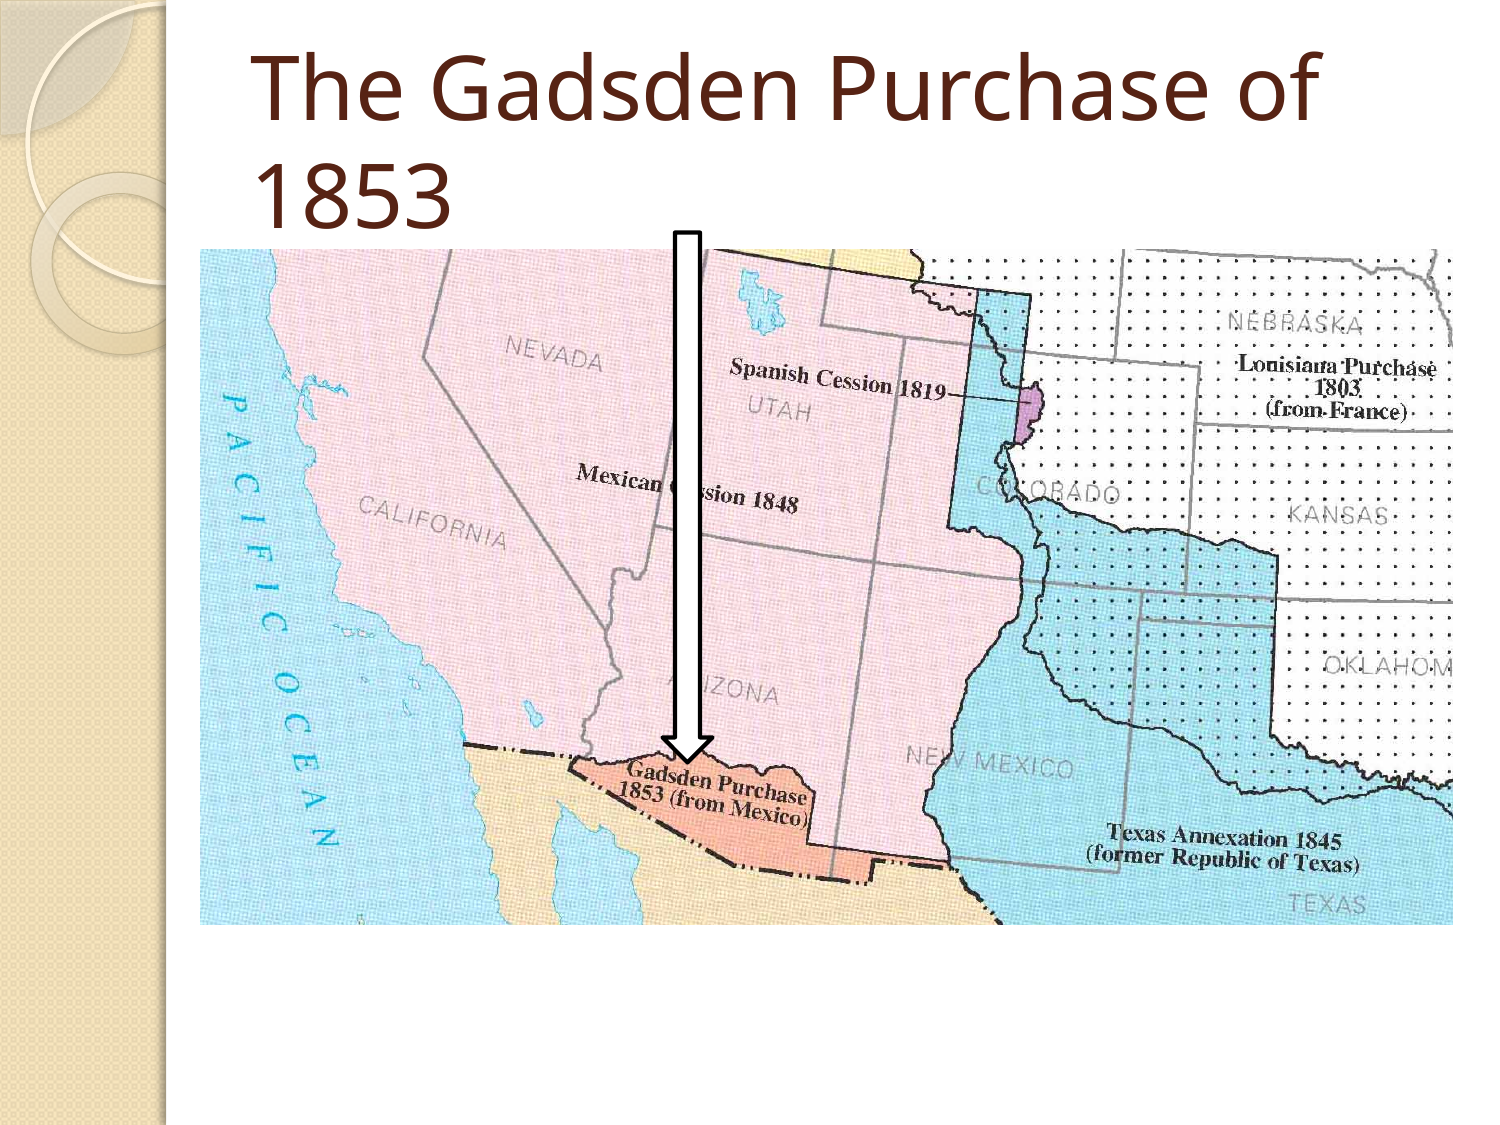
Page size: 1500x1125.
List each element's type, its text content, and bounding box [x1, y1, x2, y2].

title The Gadsden Purchase of 1853 [235, 45, 1466, 233]
text_box [672, 230, 703, 246]
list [199, 249, 1453, 926]
